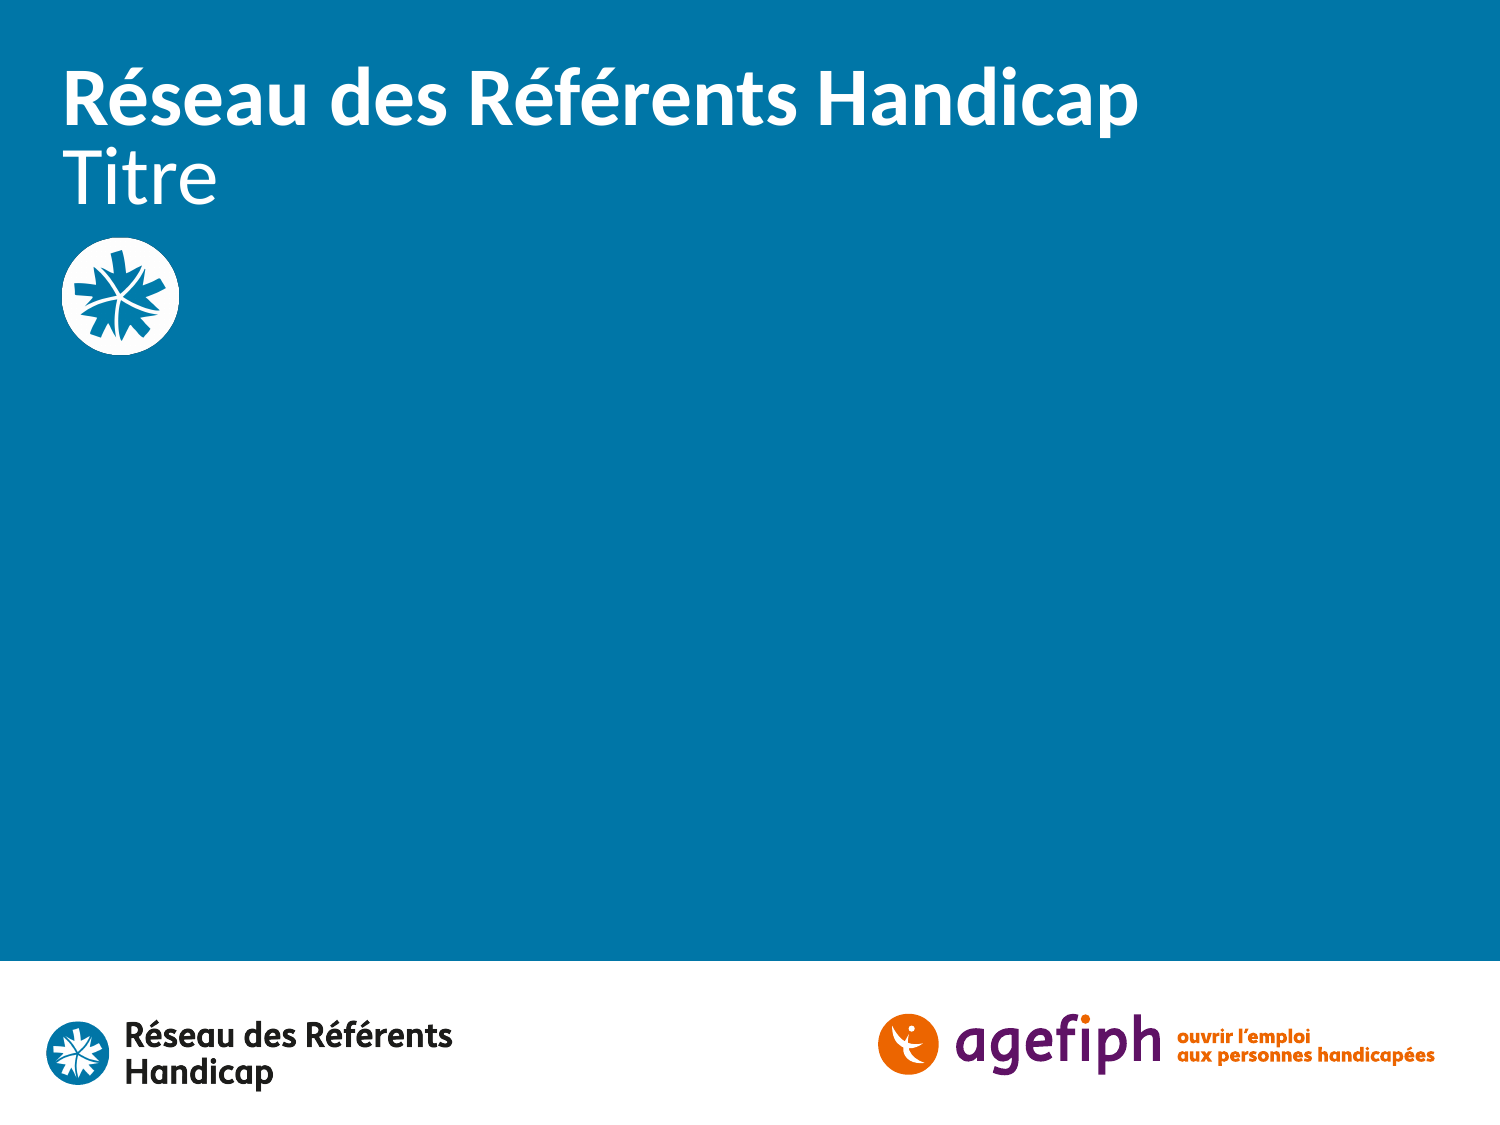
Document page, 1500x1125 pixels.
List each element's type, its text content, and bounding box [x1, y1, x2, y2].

title Réseau des Référents Handicap Titre [47, 55, 1436, 232]
picture [27, 1002, 471, 1104]
picture [63, 238, 178, 354]
